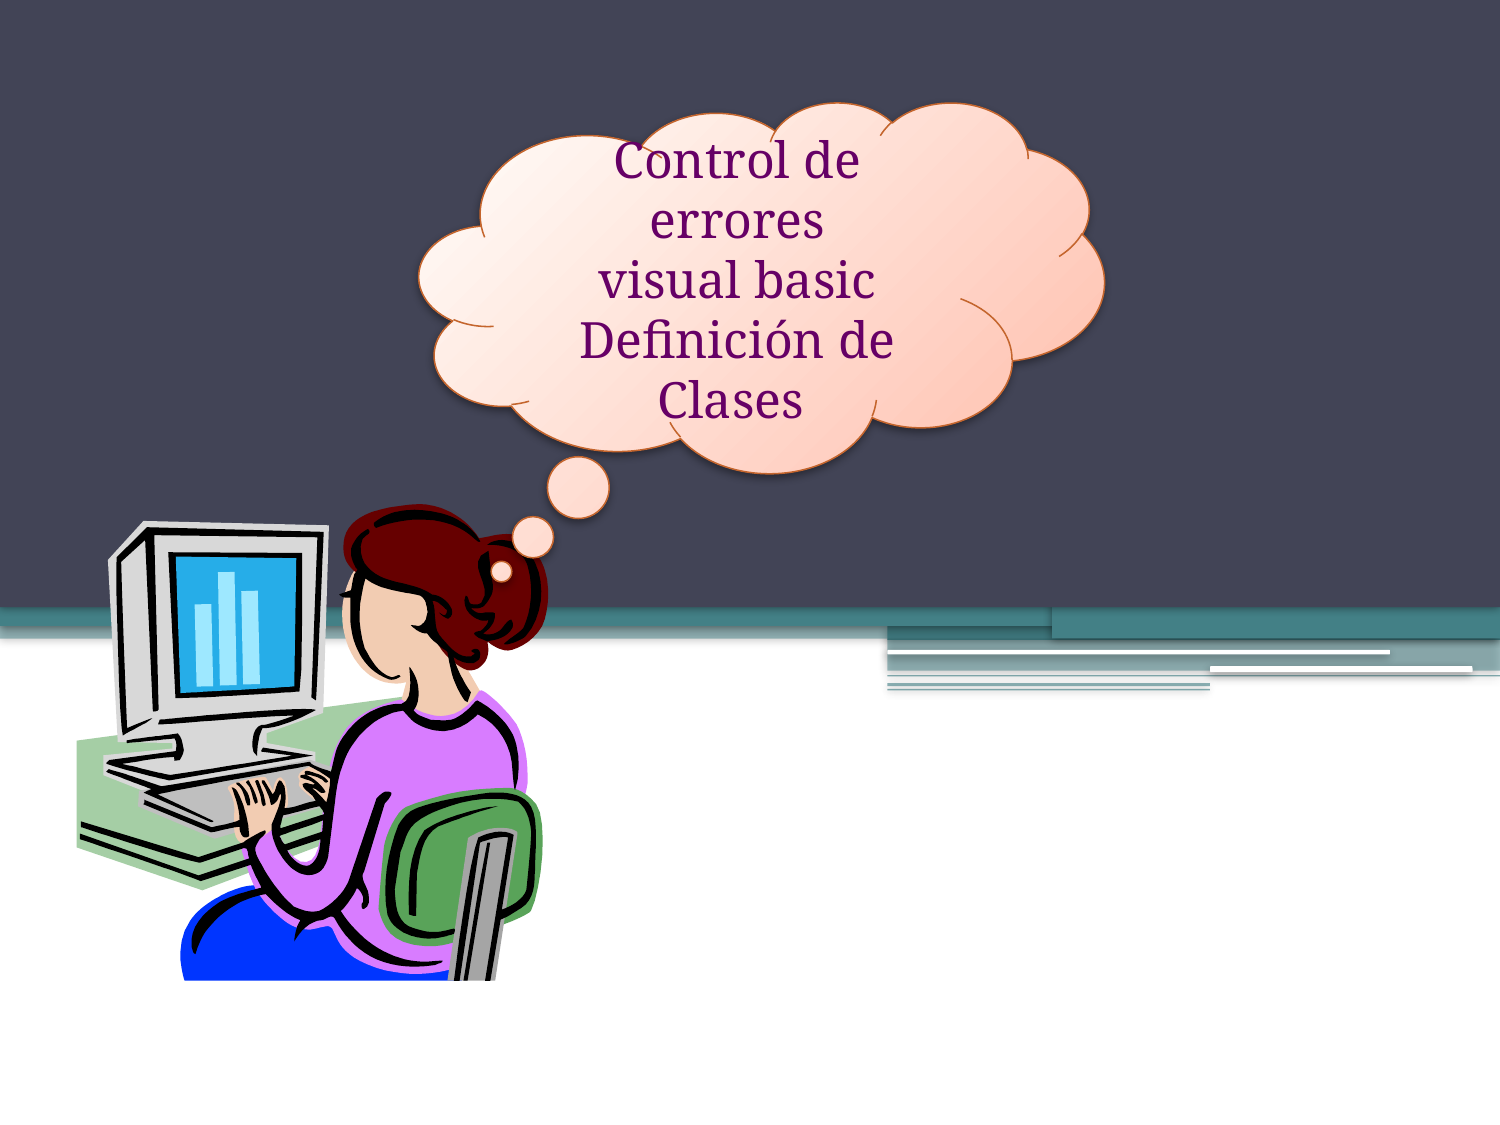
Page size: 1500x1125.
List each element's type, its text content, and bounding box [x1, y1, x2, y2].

text_box Control de errores visual basic Definición de Clases [546, 455, 610, 520]
picture [76, 503, 549, 986]
text_box Control de errores visual basic Definición de Clases [417, 102, 1106, 475]
